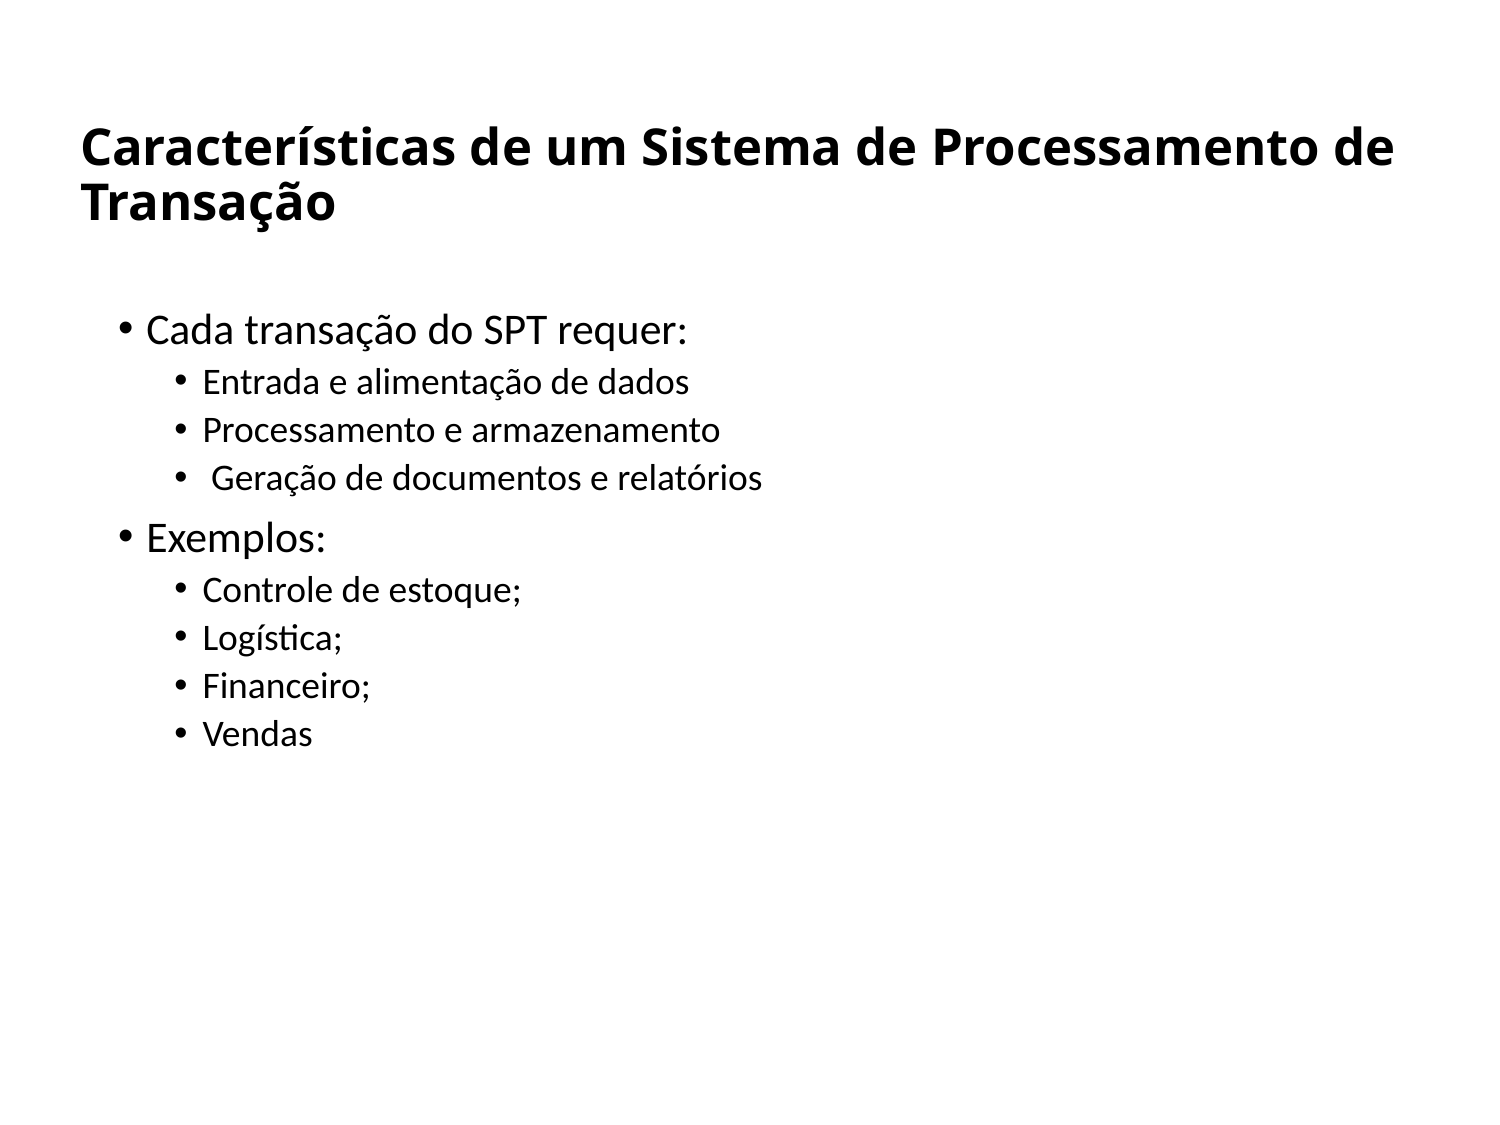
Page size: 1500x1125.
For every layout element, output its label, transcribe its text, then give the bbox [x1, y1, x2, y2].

title Características de um Sistema de Processamento de Transação [64, 113, 1415, 302]
list Cada transação do SPT requer: Entrada e alimentação de dados Processamento e armazenamento Geração de documentos e relatórios Exemplos: Controle de estoque; Logística; Financeiro; Vendas [103, 299, 1397, 1014]
